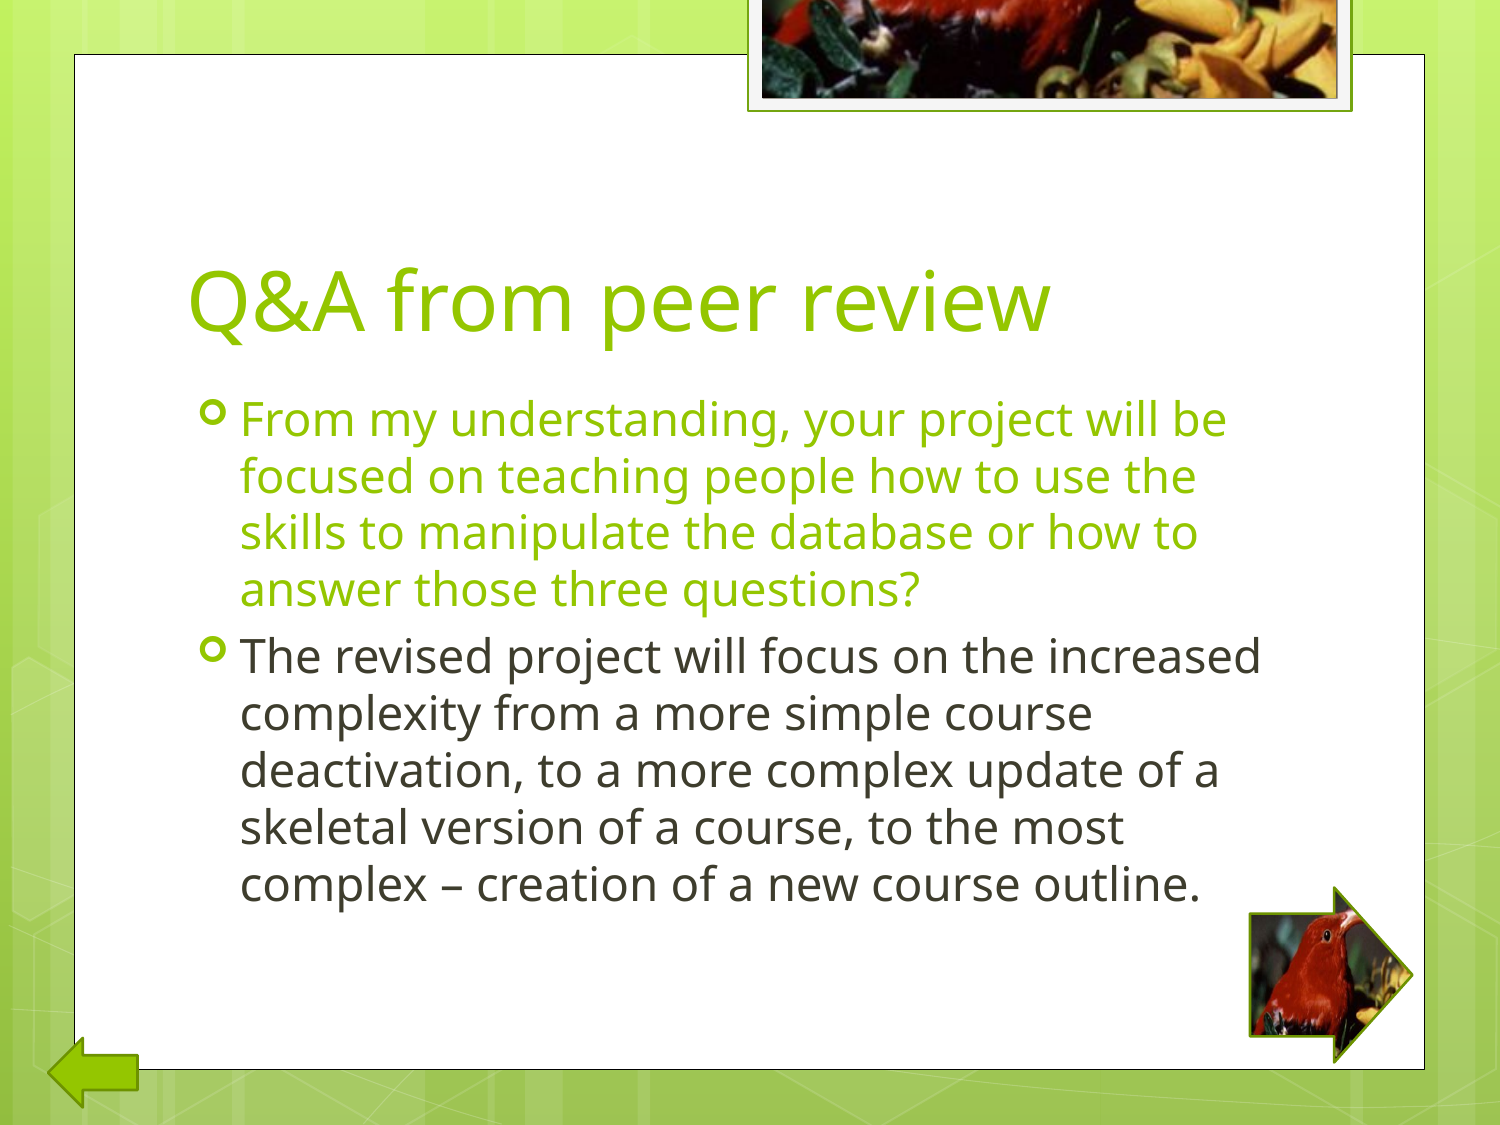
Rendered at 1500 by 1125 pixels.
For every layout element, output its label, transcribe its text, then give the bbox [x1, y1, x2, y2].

text_box [47, 1036, 139, 1109]
text_box [1248, 886, 1414, 1064]
title Q&A from peer review [171, 168, 1324, 357]
list From my understanding, your project will be focused on teaching people how to use the skills to manipulate the database or how to answer those three questions? The revised project will focus on the increased complexity from a more simple course deactivation, to a more complex update of a skeletal version of a course, to the most complex – creation of a new course outline. [171, 381, 1283, 957]
picture [762, 0, 1336, 99]
